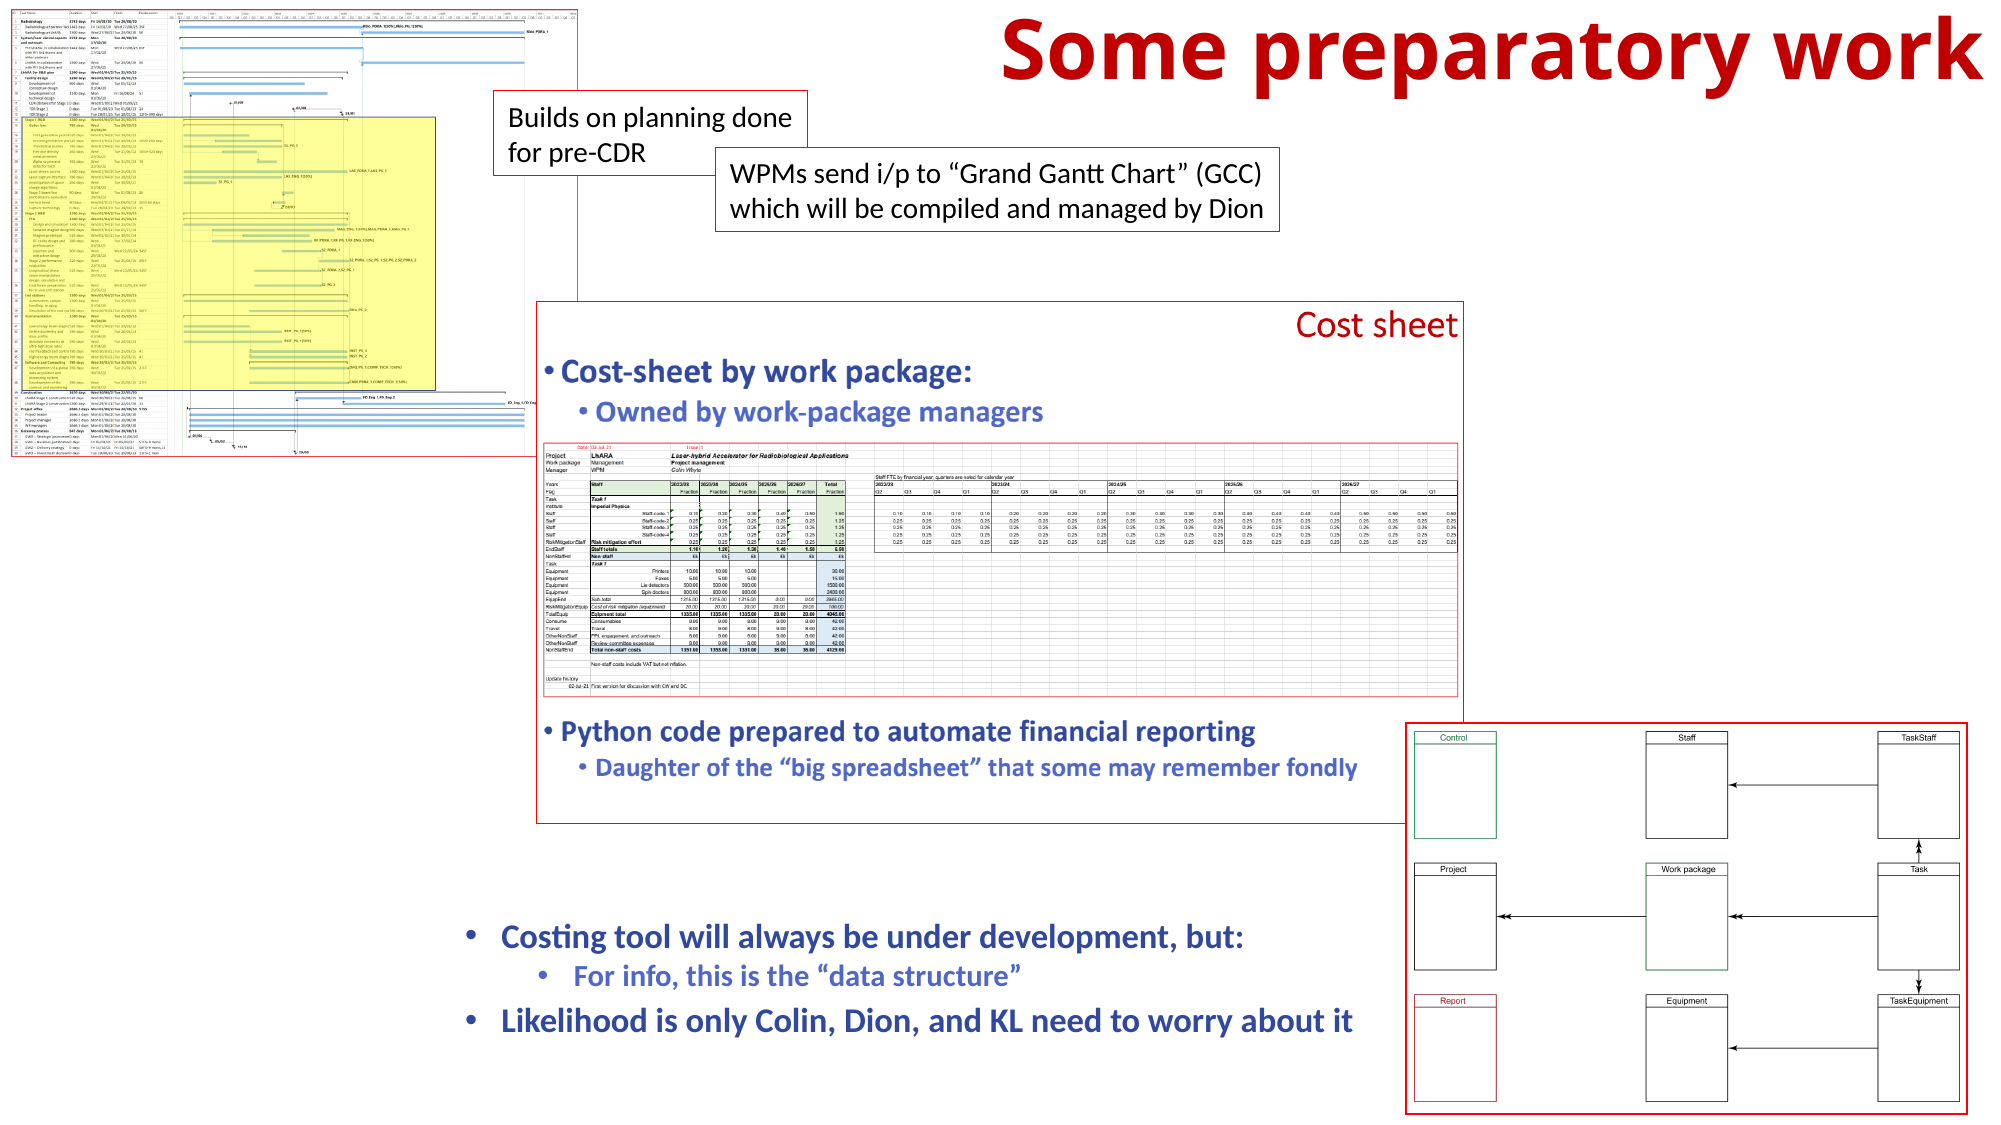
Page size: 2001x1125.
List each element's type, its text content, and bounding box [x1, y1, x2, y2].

text_box WPMs send i/p to “Grand Gantt Chart” (GCC) which will be compiled and managed by Dion [715, 147, 1280, 232]
list Costing tool will always be under development, but: For info, this is the “data structure” Likelihood is only Colin, Dion, and KL need to worry about it [450, 911, 1405, 1049]
text_box [1405, 722, 1968, 1115]
picture [11, 9, 1960, 1102]
text_box Builds on planning done for pre-CDR [578, 90, 808, 176]
title Some preparatory work [0, 0, 2000, 105]
